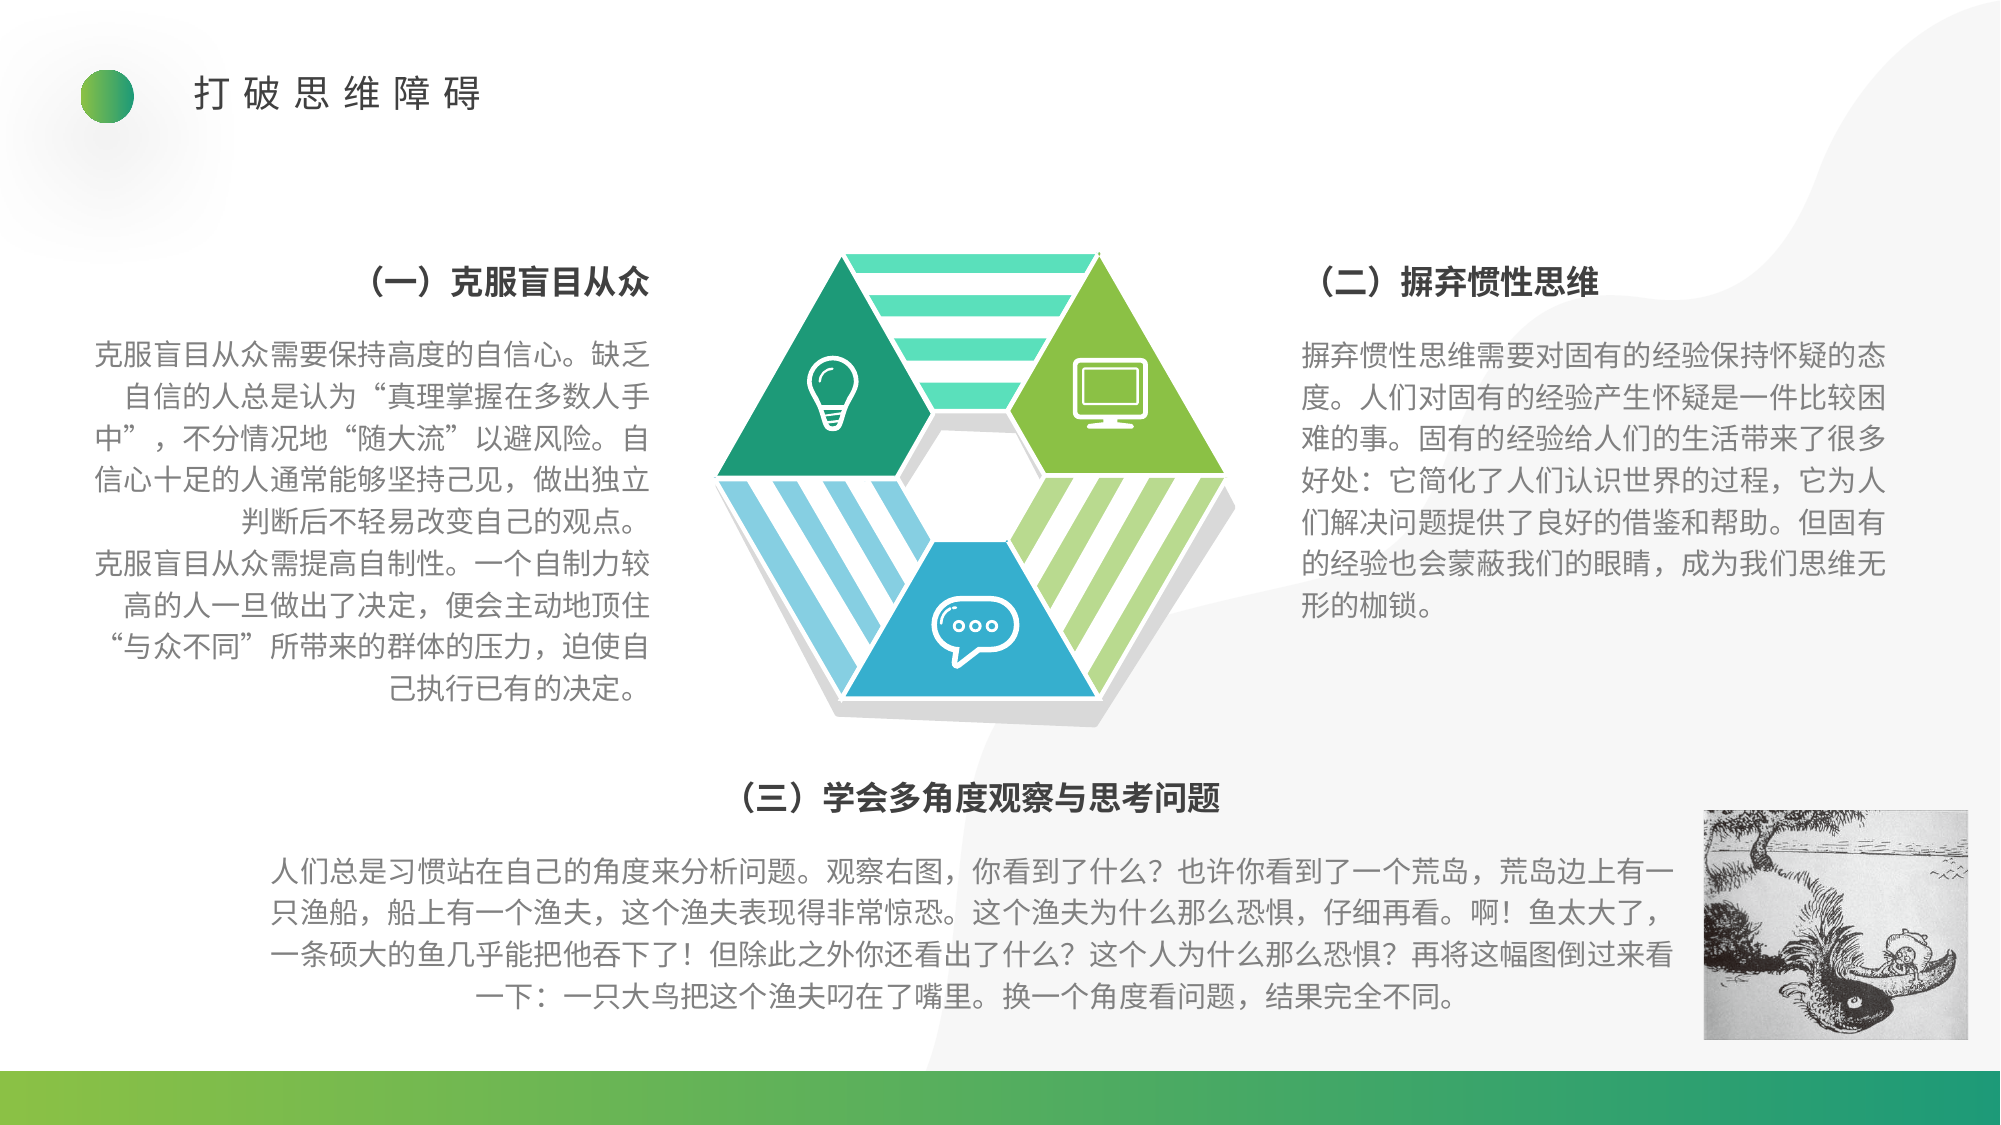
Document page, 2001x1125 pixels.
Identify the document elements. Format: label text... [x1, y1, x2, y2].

picture [1703, 810, 1969, 1039]
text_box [709, 249, 1236, 728]
text_box （二）摒弃惯性思维 [1286, 253, 1765, 309]
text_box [931, 595, 1020, 669]
text_box 人们总是习惯站在自己的角度来分析问题。观察右图，你看到了什么？也许你看到了一个荒岛，荒岛边上有一只渔船，船上有一个渔夫，这个渔夫表现得非常惊恐。这个渔夫为什么那么恐惧，仔细再看。啊！鱼太大了，一条硕大的鱼几乎能把他吞下了！但除此之外你还看出了什么？这个人为什么那么恐惧？再将这幅图倒过来看一下：一只大鸟把这个渔夫叼在了嘴里。换一个角度看问题，结果完全不同。 [254, 838, 1692, 1021]
text_box 克服盲目从众需要保持高度的自信心。缺乏自信的人总是认为“真理掌握在多数人手中”，不分情况地“随大流”以避风险。自信心十足的人通常能够坚持己见，做出独立判断后不轻易改变自己的观点。 克服盲目从众需提高自制性。一个自制力较高的人一旦做出了决定，便会主动地顶住“与众不同”所带来的群体的压力，迫使自己执行已有的决定。 [53, 322, 666, 713]
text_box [1072, 357, 1148, 429]
text_box （一）克服盲目从众 [151, 253, 666, 309]
text_box 打破思维障碍 [178, 62, 1035, 122]
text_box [806, 355, 859, 432]
text_box （三）学会多角度观察与思考问题 [635, 770, 1309, 825]
text_box 摒弃惯性思维需要对固有的经验保持怀疑的态度。人们对固有的经验产生怀疑是一件比较困难的事。固有的经验给人们的生活带来了很多好处：它简化了人们认识世界的过程，它为人们解决问题提供了良好的借鉴和帮助。但固有的经验也会蒙蔽我们的眼睛，成为我们思维无形的枷锁。 [1286, 323, 1904, 630]
